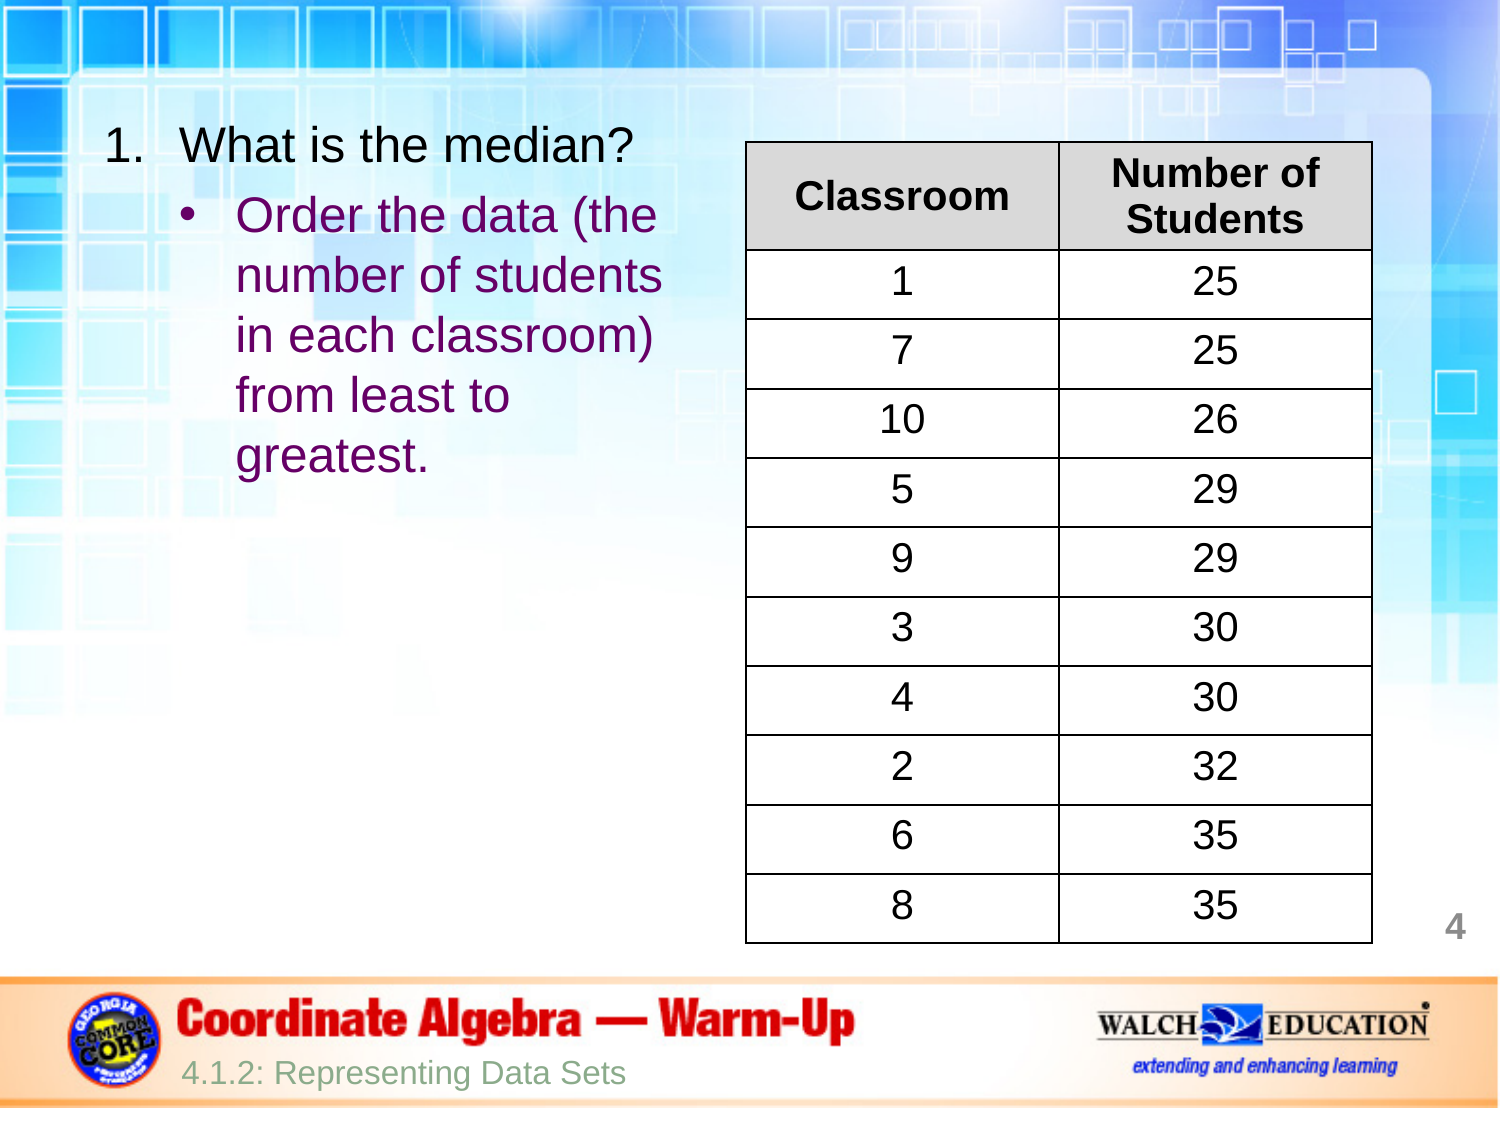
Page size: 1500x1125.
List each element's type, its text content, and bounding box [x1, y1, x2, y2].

slide_number 4 [1361, 901, 1481, 949]
table_cell 30 [1060, 667, 1371, 734]
table_cell 10 [747, 390, 1058, 457]
subtitle What is the median? Order the data (the number of students in each classroom) from least to greatest. [89, 105, 704, 925]
table_cell 5 [747, 459, 1058, 526]
table_cell 9 [747, 528, 1058, 596]
table_header Classroom [747, 143, 1058, 249]
table_cell 7 [747, 320, 1058, 388]
table_cell 6 [747, 806, 1058, 873]
table_cell 29 [1060, 528, 1371, 596]
table_cell 25 [1060, 320, 1371, 388]
table_cell 35 [1060, 875, 1371, 942]
table_cell 3 [747, 598, 1058, 665]
table_cell 26 [1060, 390, 1371, 457]
text_box [1441, 924, 1472, 1001]
table_cell 8 [747, 875, 1058, 942]
picture [0, 0, 1500, 1108]
table_cell 2 [747, 736, 1058, 804]
table_cell 1 [747, 251, 1058, 318]
table_cell 35 [1060, 806, 1371, 873]
table_cell 32 [1060, 736, 1371, 804]
footer 4.1.2: Representing Data Sets [166, 1048, 1065, 1094]
table_cell 30 [1060, 598, 1371, 665]
table_header Number of Students [1060, 143, 1371, 249]
table_cell 25 [1060, 251, 1371, 318]
table_cell 29 [1060, 459, 1371, 526]
table_cell 4 [747, 667, 1058, 734]
